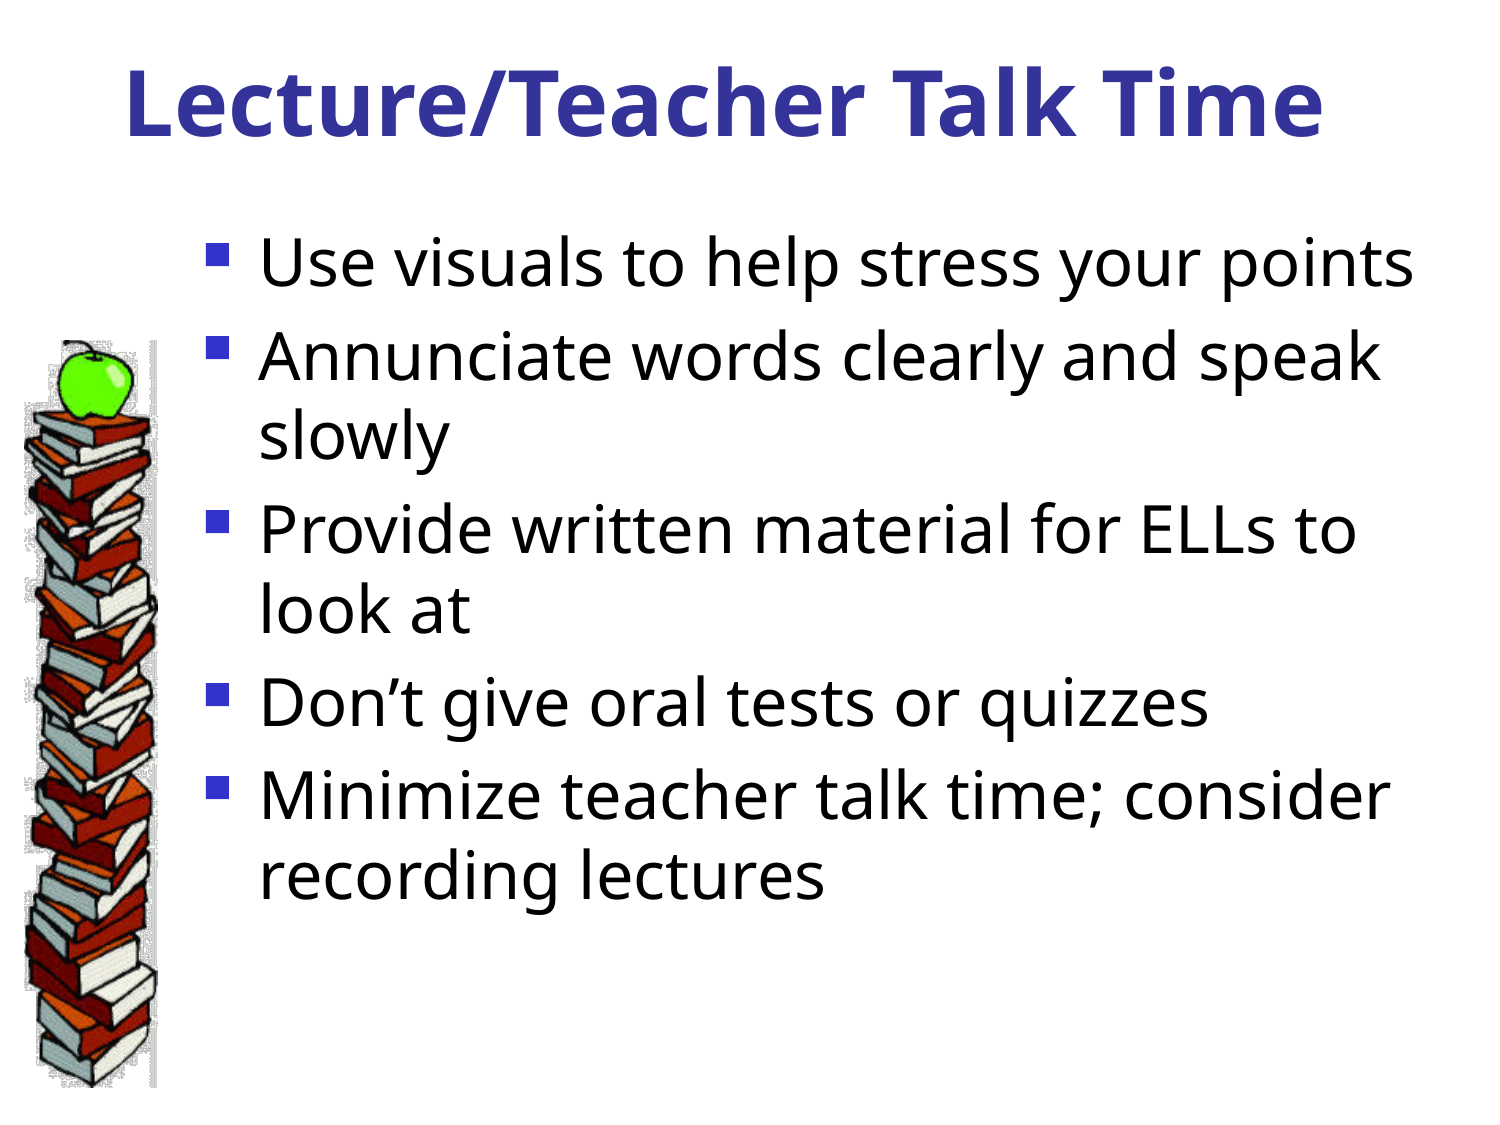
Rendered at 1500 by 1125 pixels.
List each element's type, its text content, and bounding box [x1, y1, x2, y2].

title Lecture/Teacher Talk Time [107, 34, 1500, 163]
list Use visuals to help stress your points Annunciate words clearly and speak slowly Provide written material for ELLs to look at Don’t give oral tests or quizzes Minimize teacher talk time; consider recording lectures [187, 212, 1463, 1076]
picture [24, 340, 158, 1088]
